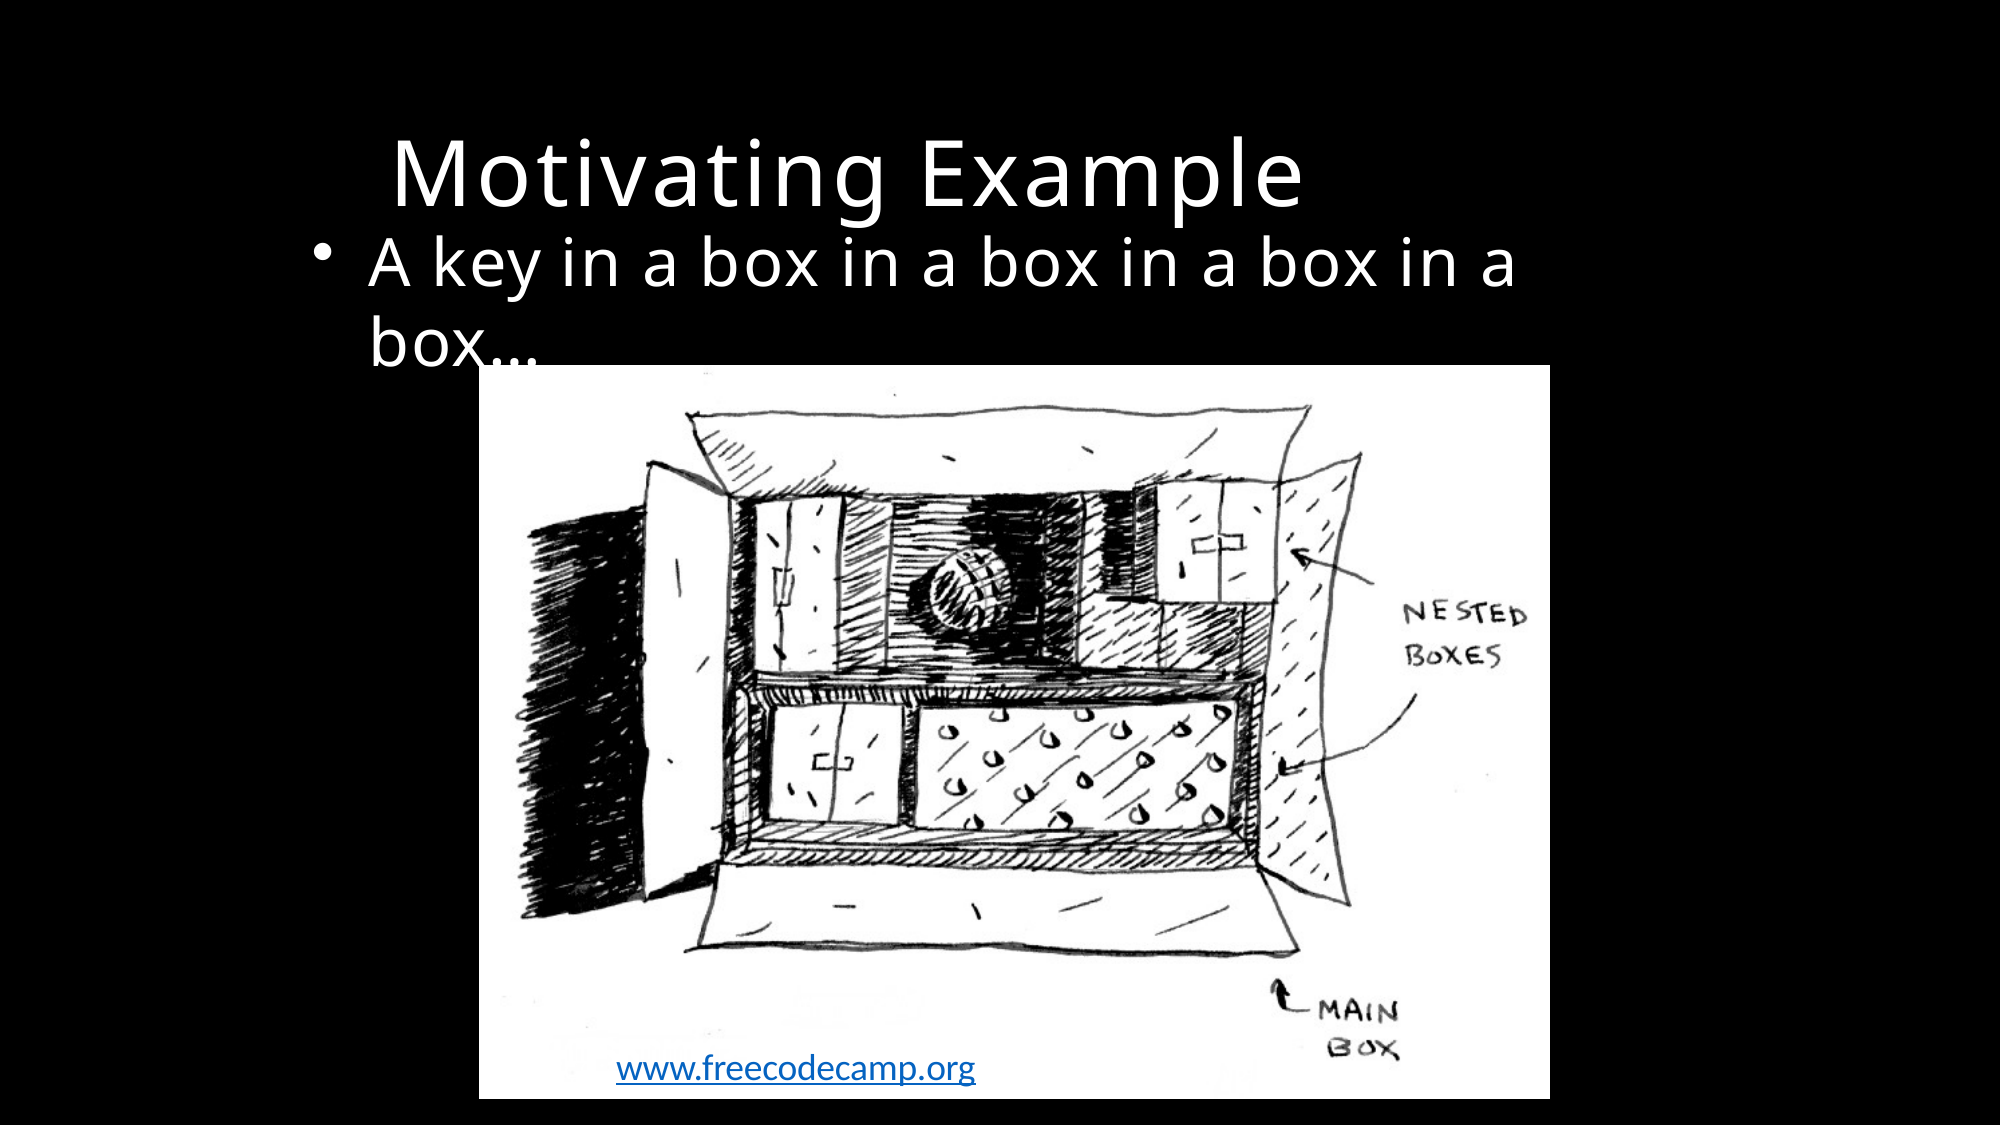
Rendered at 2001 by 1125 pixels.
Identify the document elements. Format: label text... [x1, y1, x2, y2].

picture [479, 365, 1550, 1099]
title Motivating Example [387, 73, 2000, 264]
text_box A key in a box in a box in a box in a box… [309, 217, 1663, 380]
